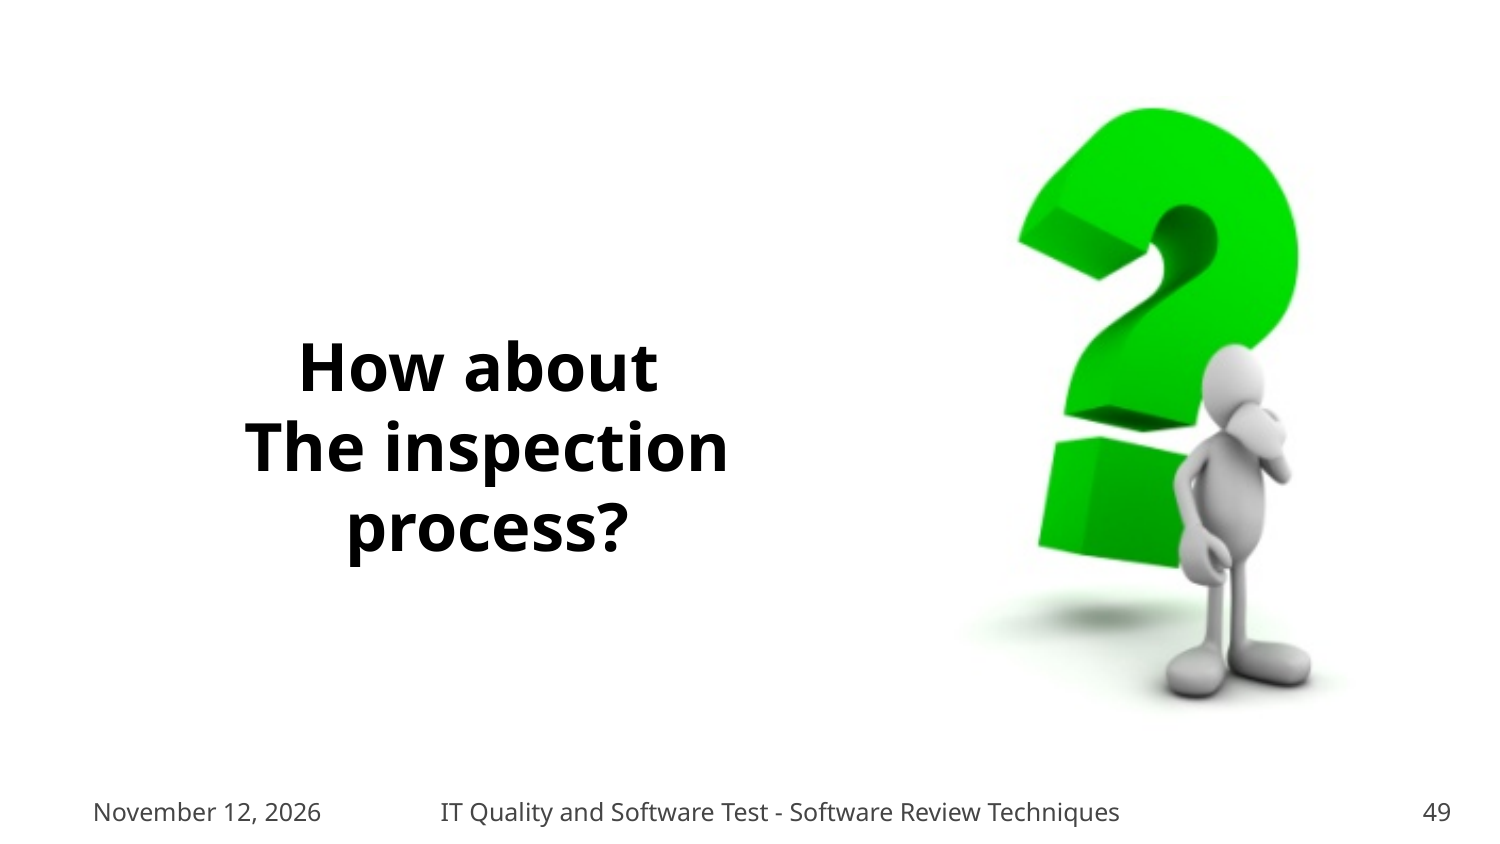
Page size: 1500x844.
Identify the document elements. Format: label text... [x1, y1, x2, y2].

text_box How about The inspection process? [112, 317, 831, 573]
footer IT Quality and Software Test - Software Review Techniques [433, 796, 1337, 831]
slide_number 49 [1345, 796, 1467, 831]
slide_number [75, 796, 425, 831]
picture [837, 96, 1475, 733]
